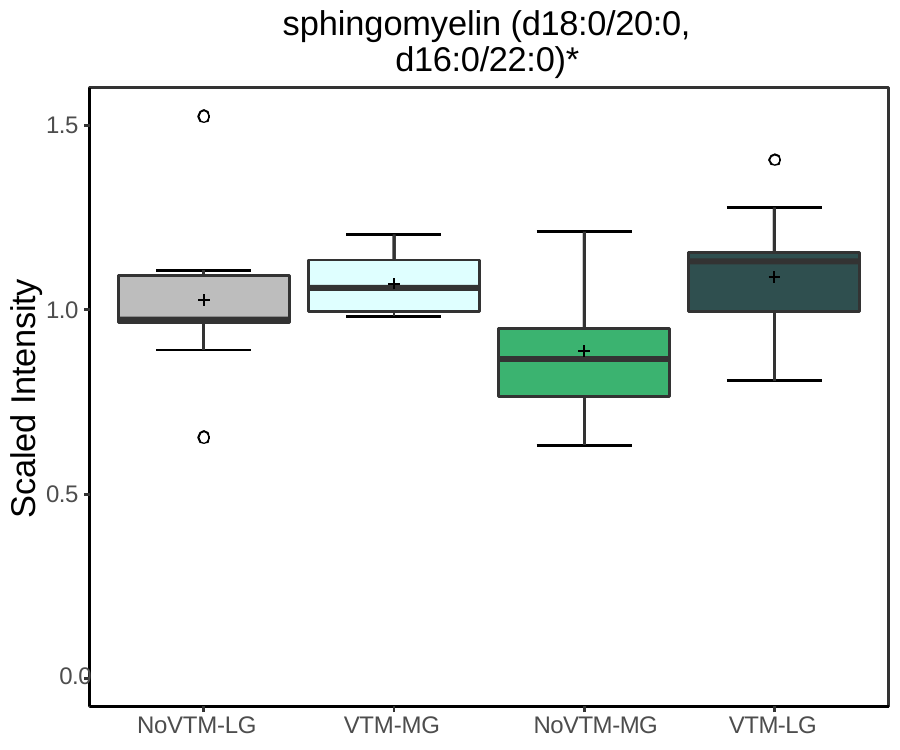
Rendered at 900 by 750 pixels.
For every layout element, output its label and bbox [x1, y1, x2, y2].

footer [57, 661, 95, 750]
title [130, 0, 770, 86]
text_box [44, 107, 82, 139]
slide_number [134, 713, 288, 750]
text_box [1, 274, 82, 521]
text_box [83, 86, 891, 738]
